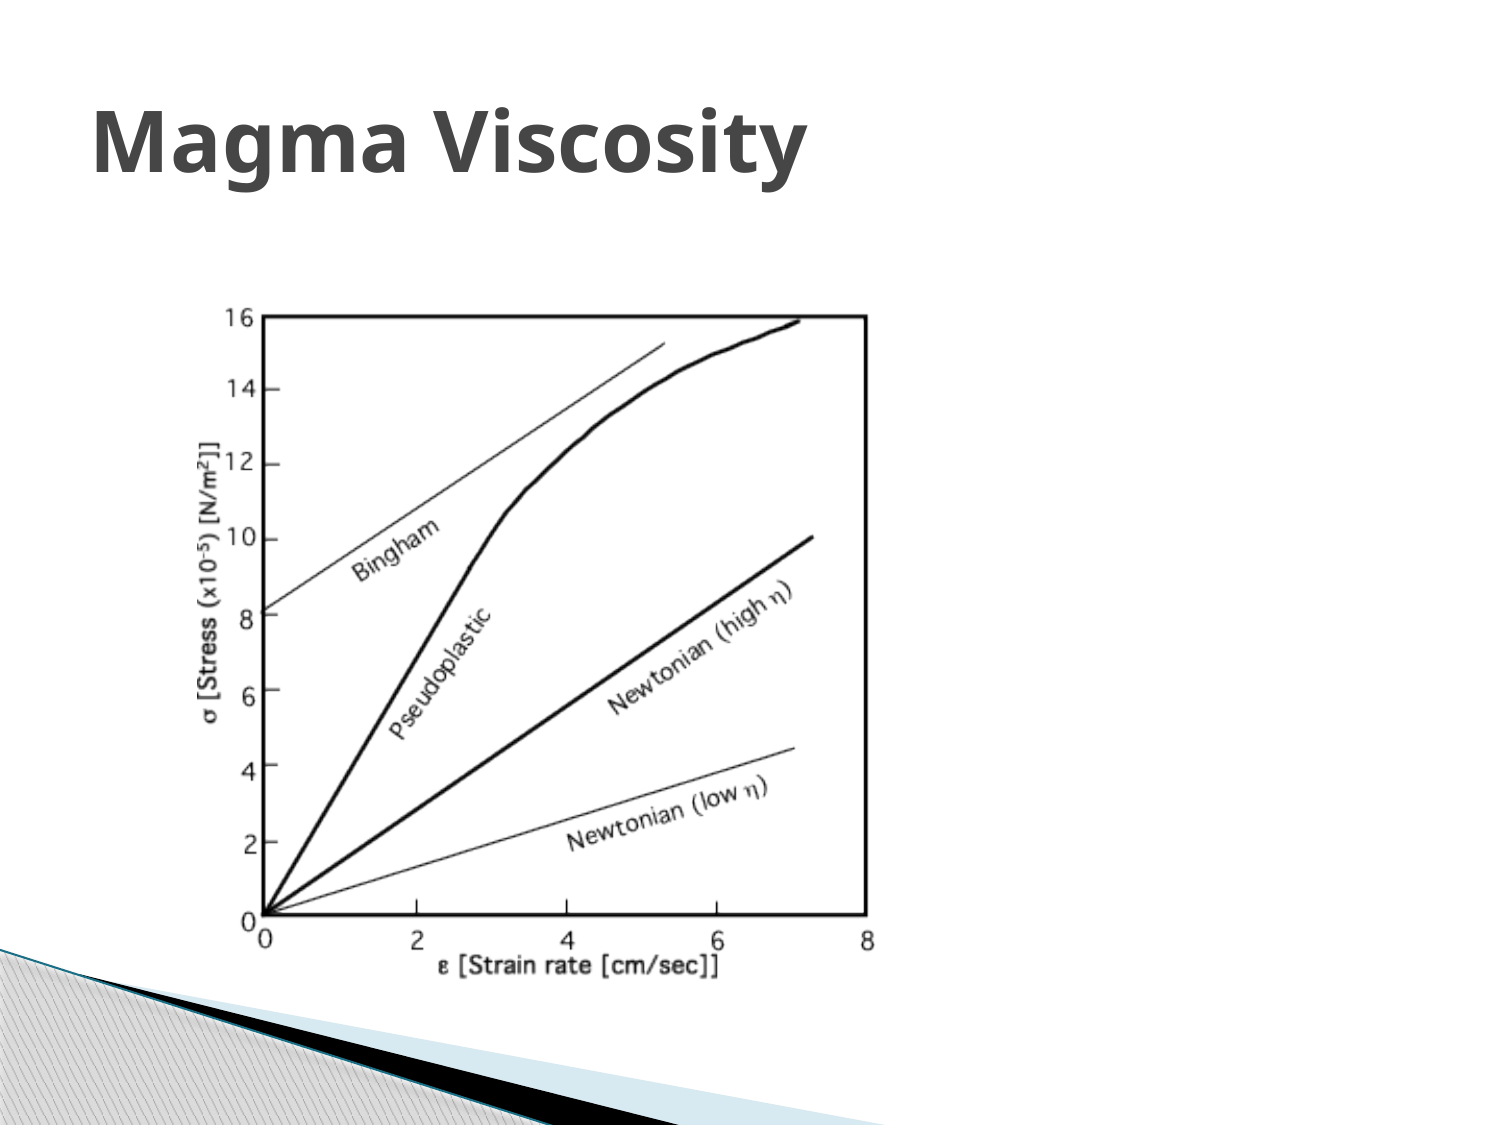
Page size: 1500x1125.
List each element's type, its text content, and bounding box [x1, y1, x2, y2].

picture [196, 302, 912, 987]
title Magma Viscosity [75, 45, 1425, 233]
